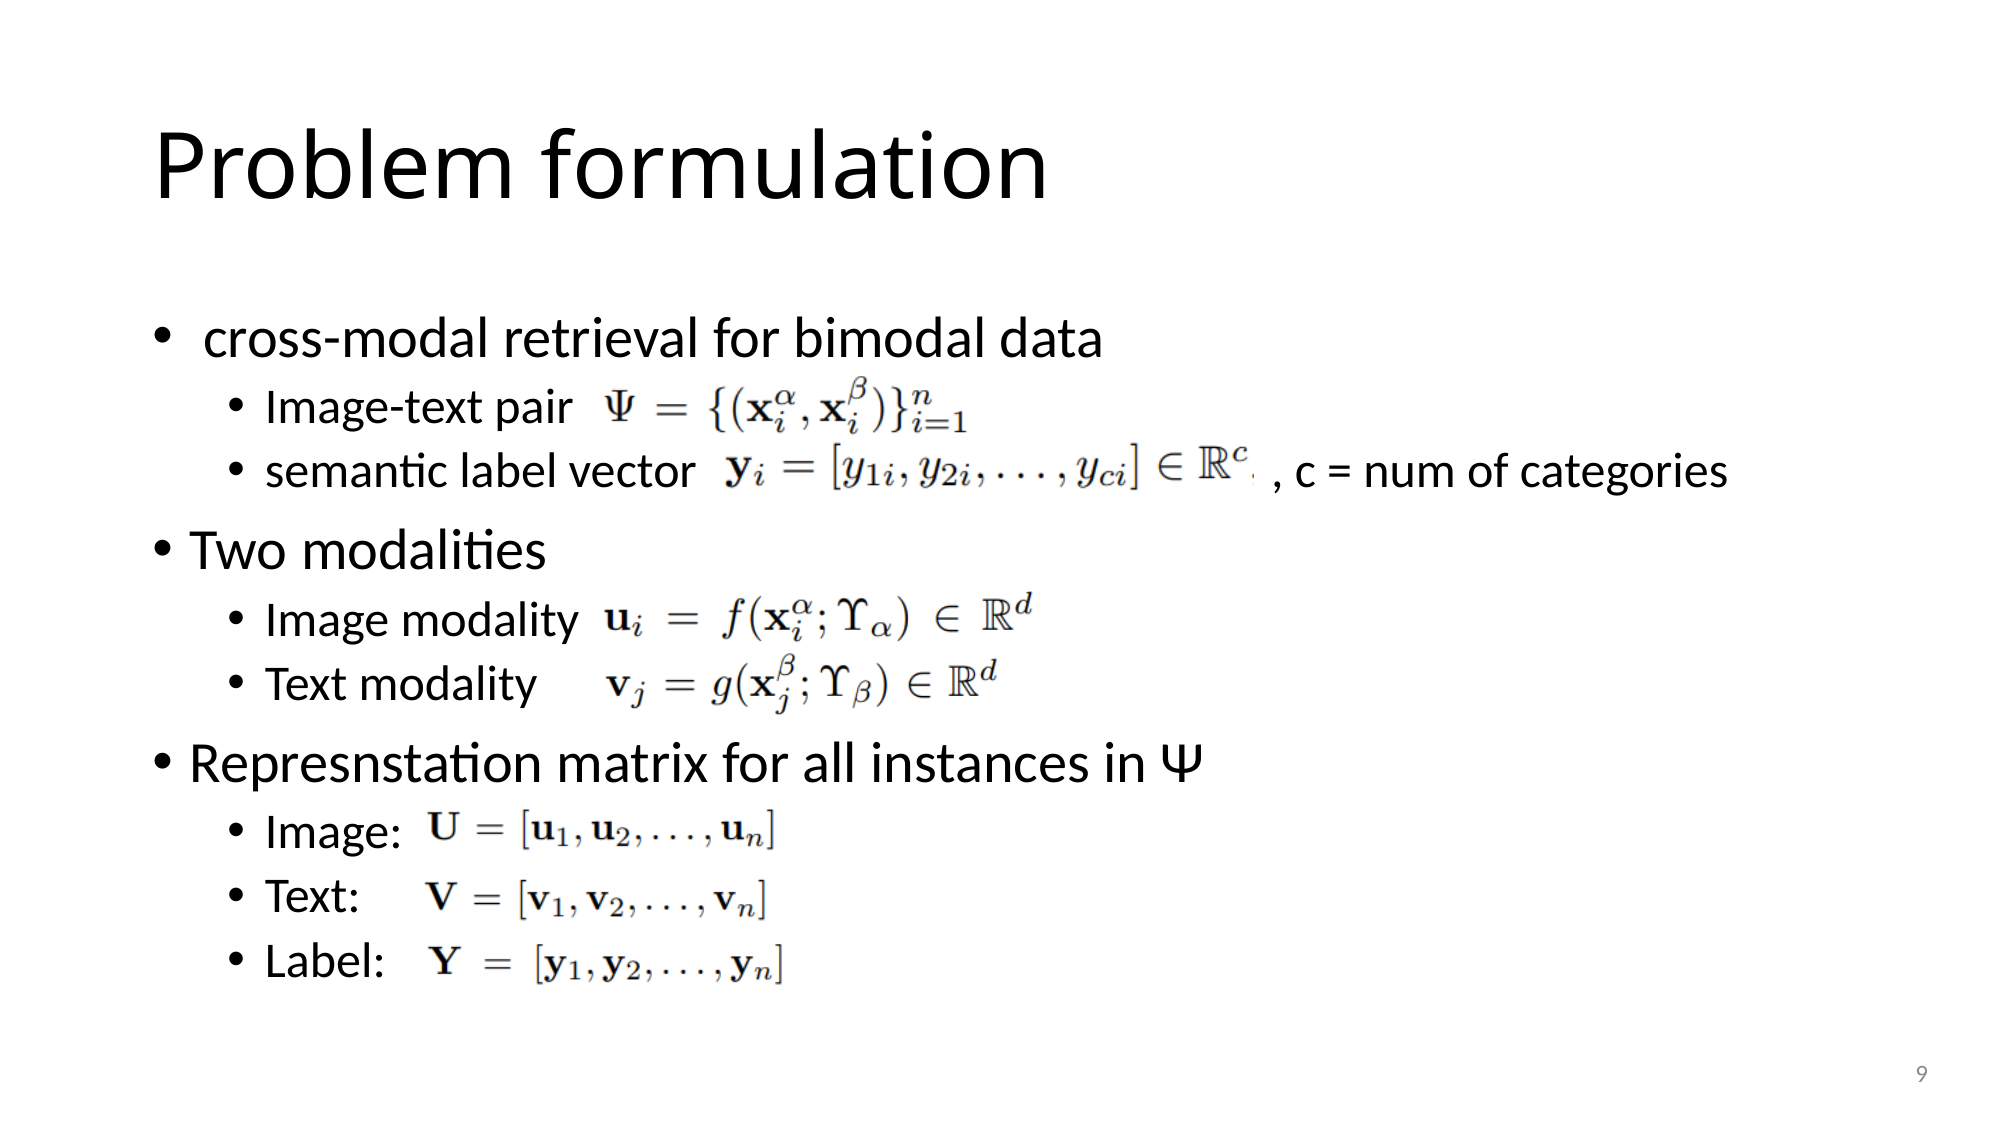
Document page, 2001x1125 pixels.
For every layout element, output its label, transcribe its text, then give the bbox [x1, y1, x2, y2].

list cross-modal retrieval for bimodal data Image-text pair semantic label vector , c = num of categories Two modalities Image modality Text modality Represnstation matrix for all instances in Ψ Image: Text: Label: [137, 299, 1863, 1014]
picture [596, 375, 1254, 494]
picture [425, 803, 779, 857]
picture [602, 591, 1040, 645]
picture [602, 652, 1004, 718]
picture [419, 876, 773, 926]
slide_number 9 [1493, 1042, 1944, 1103]
title Problem formulation [137, 59, 1863, 278]
picture [426, 939, 794, 989]
